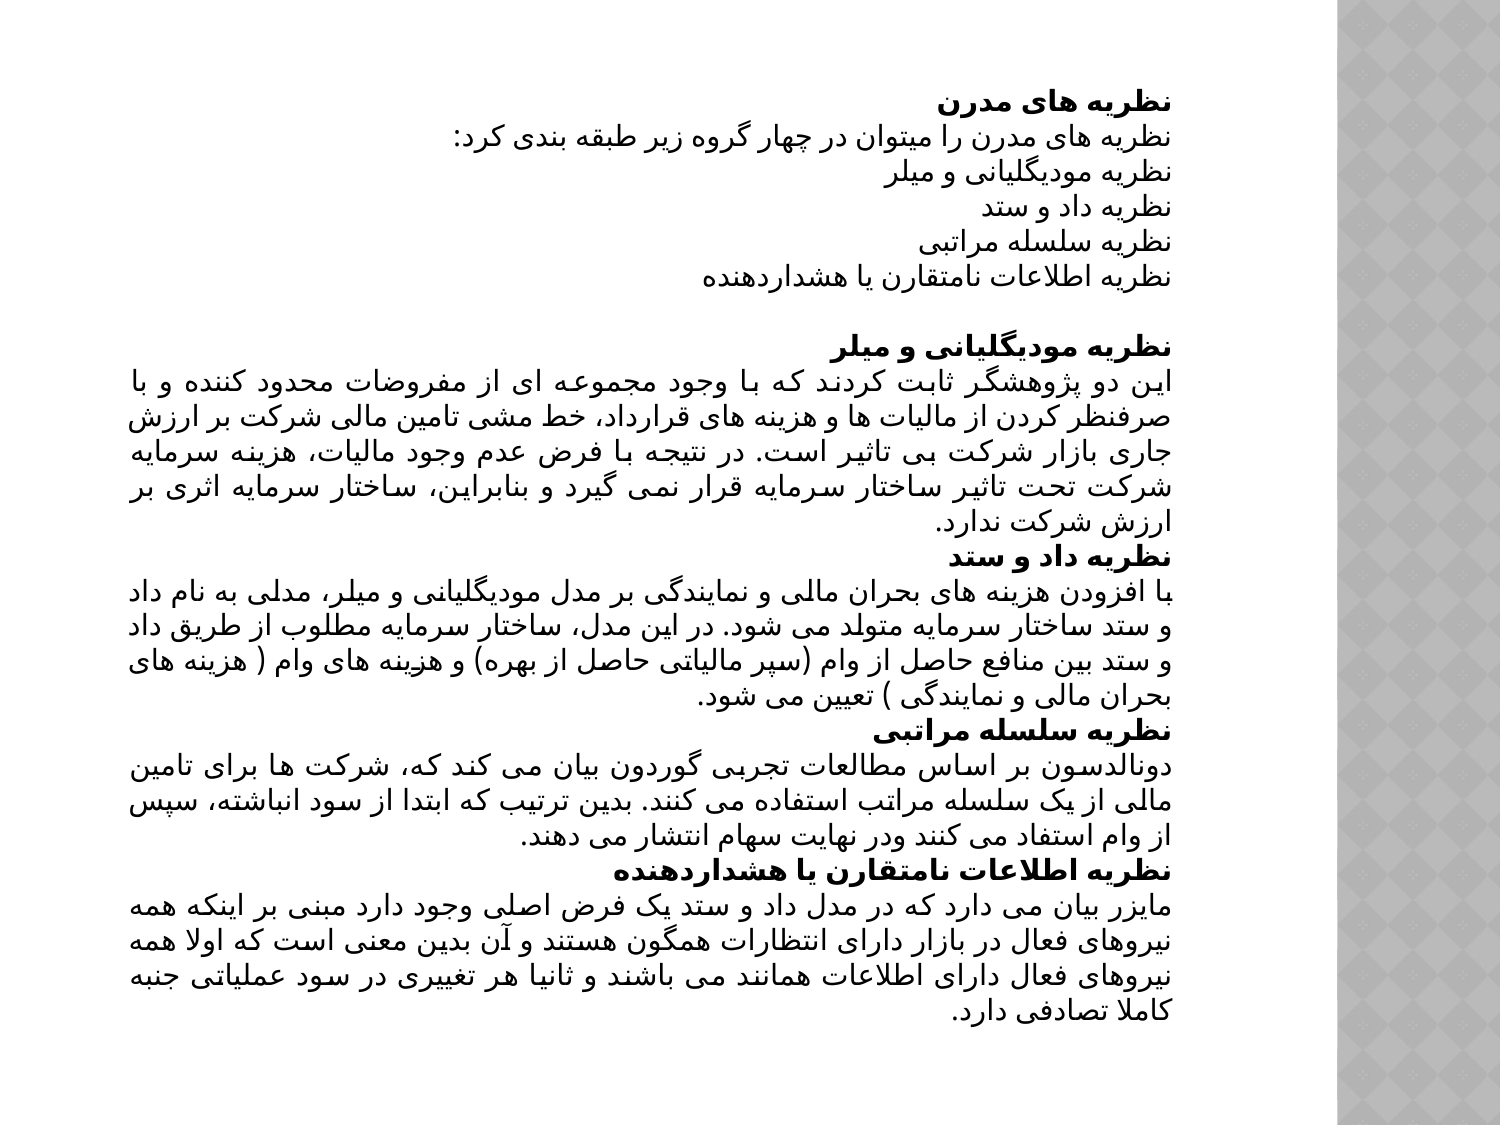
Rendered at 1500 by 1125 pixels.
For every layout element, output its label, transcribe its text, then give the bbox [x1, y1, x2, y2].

text_box نظریه های مدرن نظریه های مدرن را میتوان در چهار گروه زیر طبقه بندی کرد: نظریه مودیگلیانی و میلر نظریه داد و ستد نظریه سلسله مراتبی نظریه اطلاعات نامتقارن یا هشداردهنده نظریه مودیگلیانی و میلر این دو پژوهشگر ثابت کردند که با وجود مجموعه ای از مفروضات محدود کننده و با صرفنظر کردن از مالیات ها و هزینه های قرارداد، خط مشی تامین مالی شرکت بر ارزش جاری بازار شرکت بی تاثیر است. در نتیجه با فرض عدم وجود مالیات، هزینه سرمایه شرکت تحت تاثیر ساختار سرمایه قرار نمی گیرد و بنابراین، ساختار سرمایه اثری بر ارزش شرکت ندارد. نظریه داد و ستد با افزودن هزینه های بحران مالی و نمایندگی بر مدل مودیگلیانی و میلر، مدلی به نام داد و ستد ساختار سرمایه متولد می شود. در این مدل، ساختار سرمایه مطلوب از طریق داد و ستد بین منافع حاصل از وام (سپر مالیاتی حاصل از بهره) و هزینه های وام ( هزینه های بحران مالی و نمایندگی ) تعیین می شود. نظریه سلسله مراتبی دونالدسون بر اساس مطالعات تجربی گوردون بیان می کند که، شرکت ها برای تامین مالی از یک سلسله مراتب استفاده می کنند. بدین ترتیب که ابتدا از سود انباشته، سپس از وام استفاد می کنند ودر نهایت سهام انتشار می دهند. نظریه اطلاعات نامتقارن یا هشداردهنده مایزر بیان می دارد که در مدل داد و ستد یک فرض اصلی وجود دارد مبنی بر اینکه همه نیروهای فعال در بازار دارای انتظارات همگون هستند و آن بدین معنی است که اولا همه نیروهای فعال دارای اطلاعات همانند می باشند و ثانیا هر تغییری در سود عملیاتی جنبه کاملا تصادفی دارد. [112, 74, 1188, 1069]
